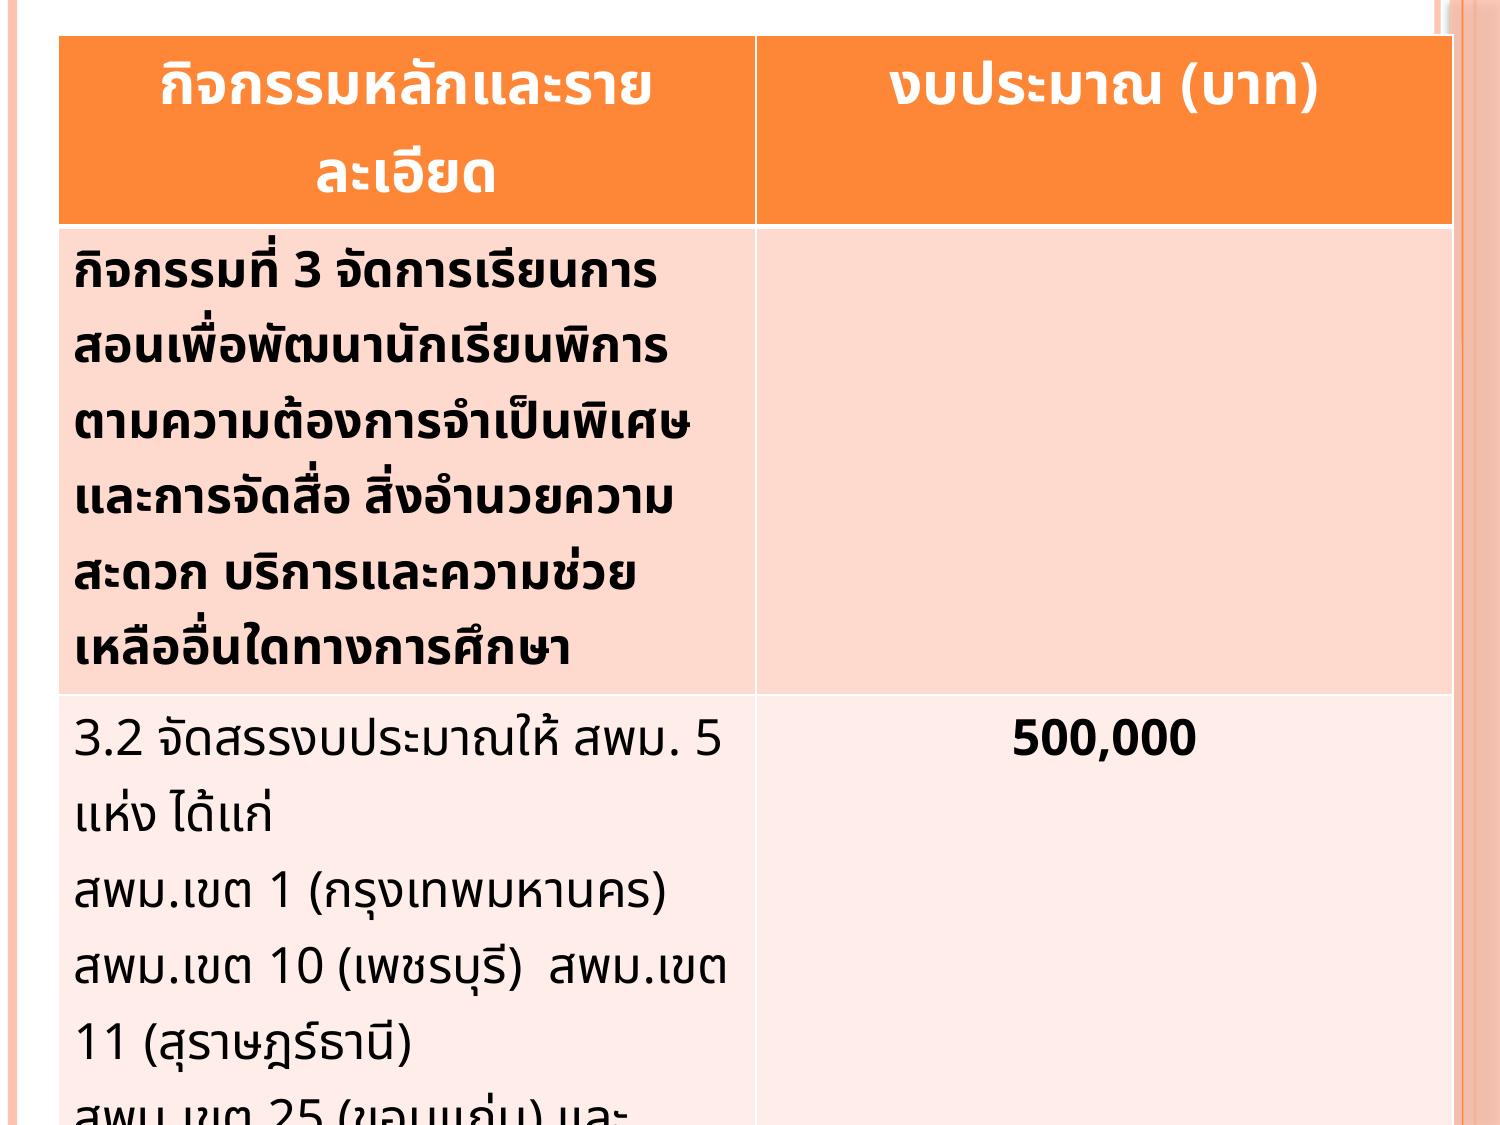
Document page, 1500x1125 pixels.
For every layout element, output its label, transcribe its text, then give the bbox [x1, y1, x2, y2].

table_cell [757, 229, 1452, 694]
table_cell 500,000 [757, 696, 1452, 1125]
table_header งบประมาณ (บาท) [757, 36, 1452, 224]
table_header กิจกรรมหลักและรายละเอียด [59, 36, 755, 224]
table_cell กิจกรรมที่ 3 จัดการเรียนการสอนเพื่อพัฒนานักเรียนพิการตามความต้องการจำเป็นพิเศษและการจัดสื่อ สิ่งอำนวยความสะดวก บริการและความช่วยเหลืออื่นใดทางการศึกษา [59, 229, 755, 694]
table_cell 3.2 จัดสรรงบประมาณให้ สพม. 5 แห่ง ได้แก่ สพม.เขต 1 (กรุงเทพมหานคร) สพม.เขต 10 (เพชรบุรี) สพม.เขต 11 (สุราษฎร์ธานี) สพม.เขต 25 (ขอนแก่น) และ สพม.เขต 34 (เชียงใหม่) เพื่อคัดเลือกและพัฒนาให้มีโรงเรียน นำร่องห้องเรียนวิทยาศาสตร์และคณิตศาสตร์ สำหรับนักเรียนตาบอด ตามโครงการพระราชดำริในสมเด็จพระเทพรัตนราชสุดาฯ สพม. ละ 1 ห้องเรียน/โรงเรียน [59, 696, 755, 1125]
